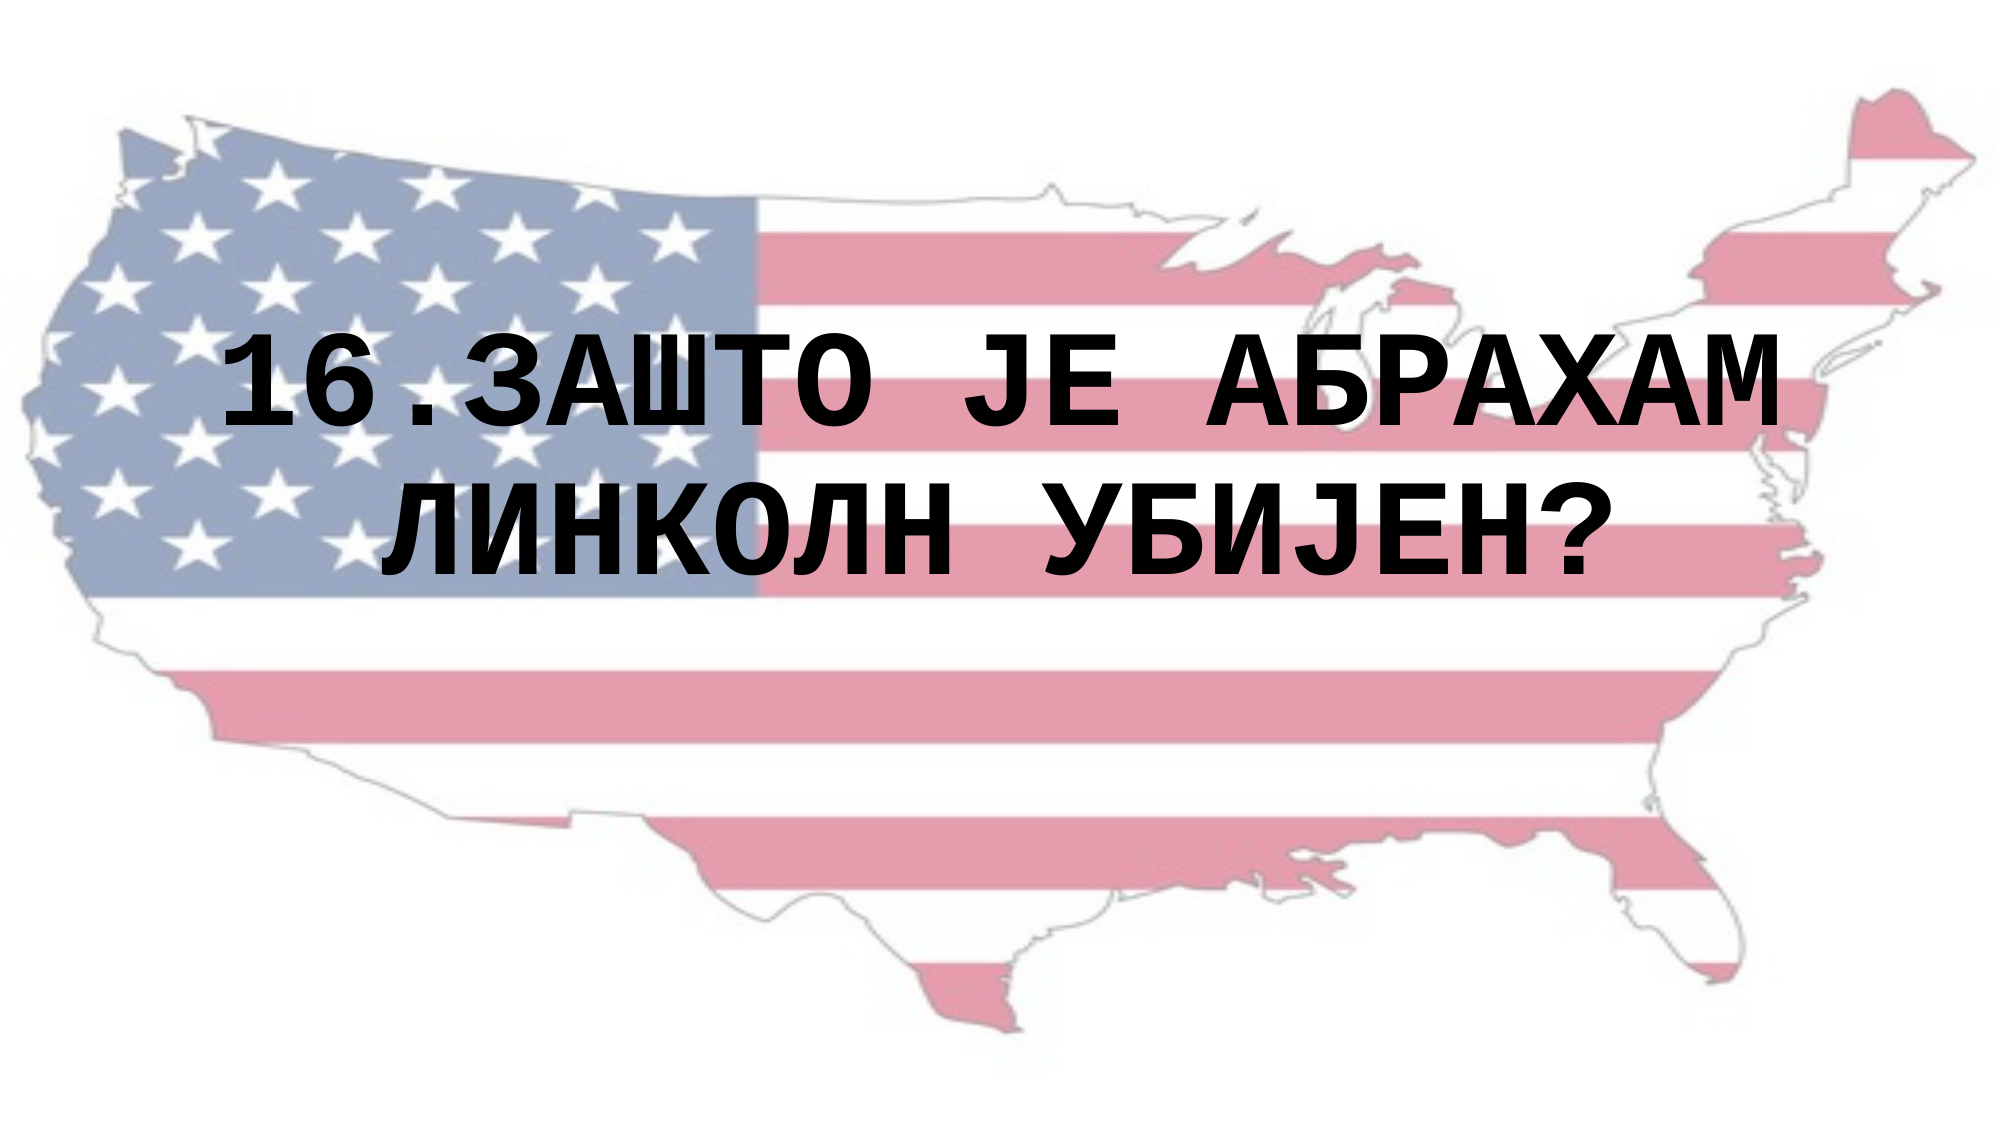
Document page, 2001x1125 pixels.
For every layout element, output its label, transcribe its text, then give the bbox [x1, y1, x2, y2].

list 16.ЗАШТО ЈЕ АБРАХАМ ЛИНКОЛН УБИЈЕН? [137, 299, 1863, 1014]
